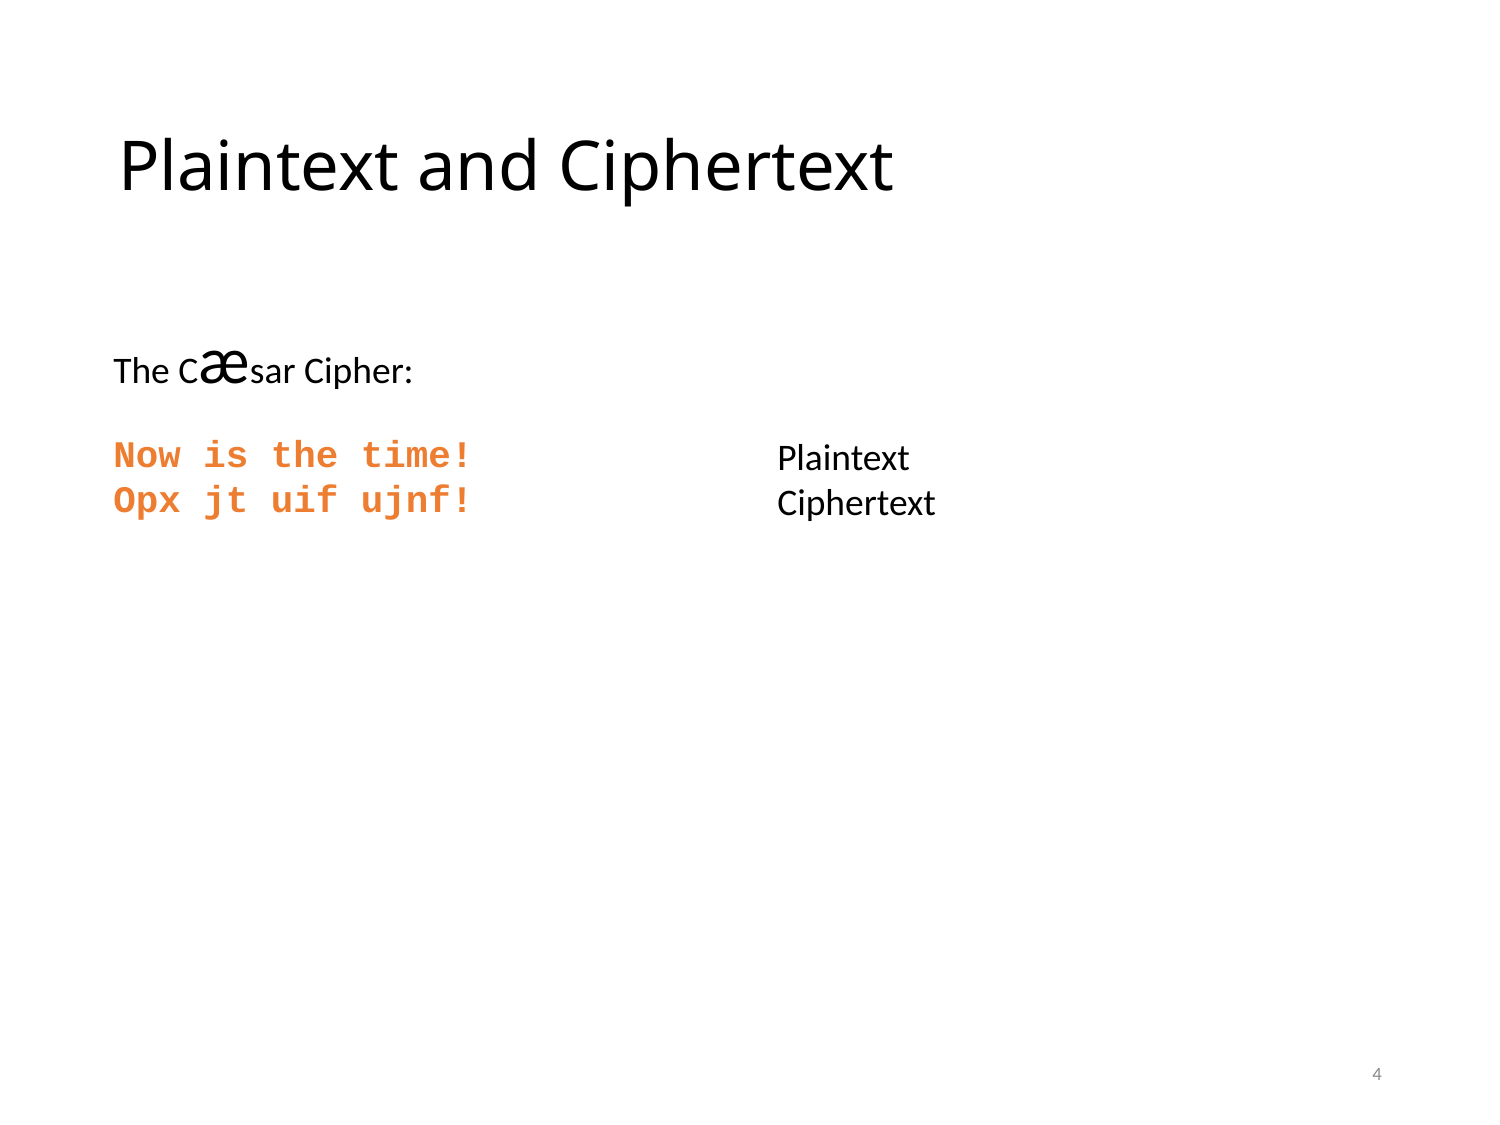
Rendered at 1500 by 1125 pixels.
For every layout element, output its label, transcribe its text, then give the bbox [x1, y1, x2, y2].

text_box Plaintext Ciphertext [762, 424, 1300, 530]
text_box The Cæsar Cipher: Now is the time! Opx jt uif ujnf! [94, 307, 1409, 593]
title Plaintext and Ciphertext [103, 59, 1397, 278]
slide_number 4 [1059, 1042, 1397, 1103]
